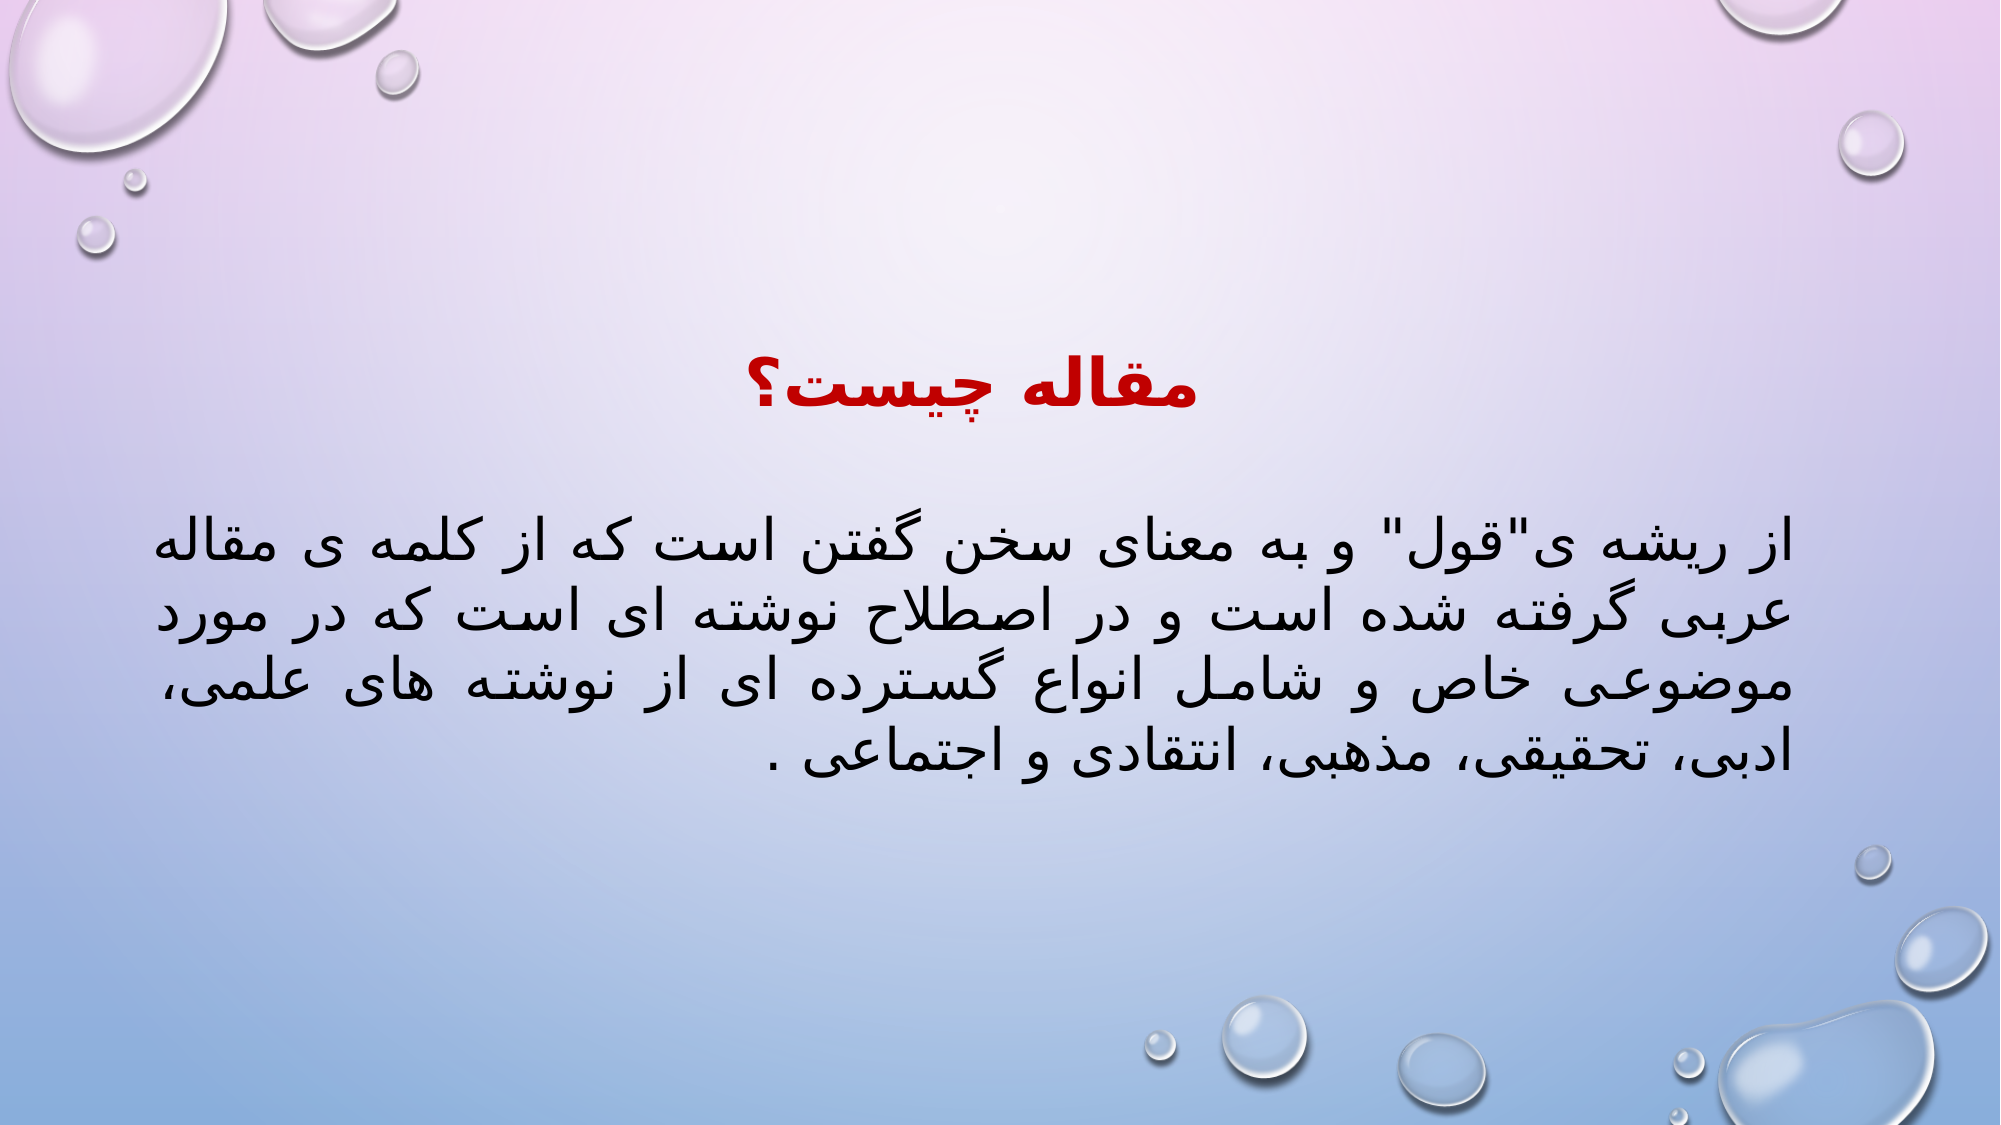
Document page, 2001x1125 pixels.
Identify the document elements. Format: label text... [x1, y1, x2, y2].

picture [0, 0, 2000, 1125]
text_box مقاله چیست؟ از ریشه ی"قول" و به معنای سخن گفتن است که از کلمه ی مقاله عربی گرفته شده است و در اصطلاح نوشته ای است که در مورد موضوعی خاص و شامل انواع گسترده ای از نوشته های علمی، ادبی، تحقیقی، مذهبی، انتقادی و اجتماعی . [135, 327, 1811, 789]
